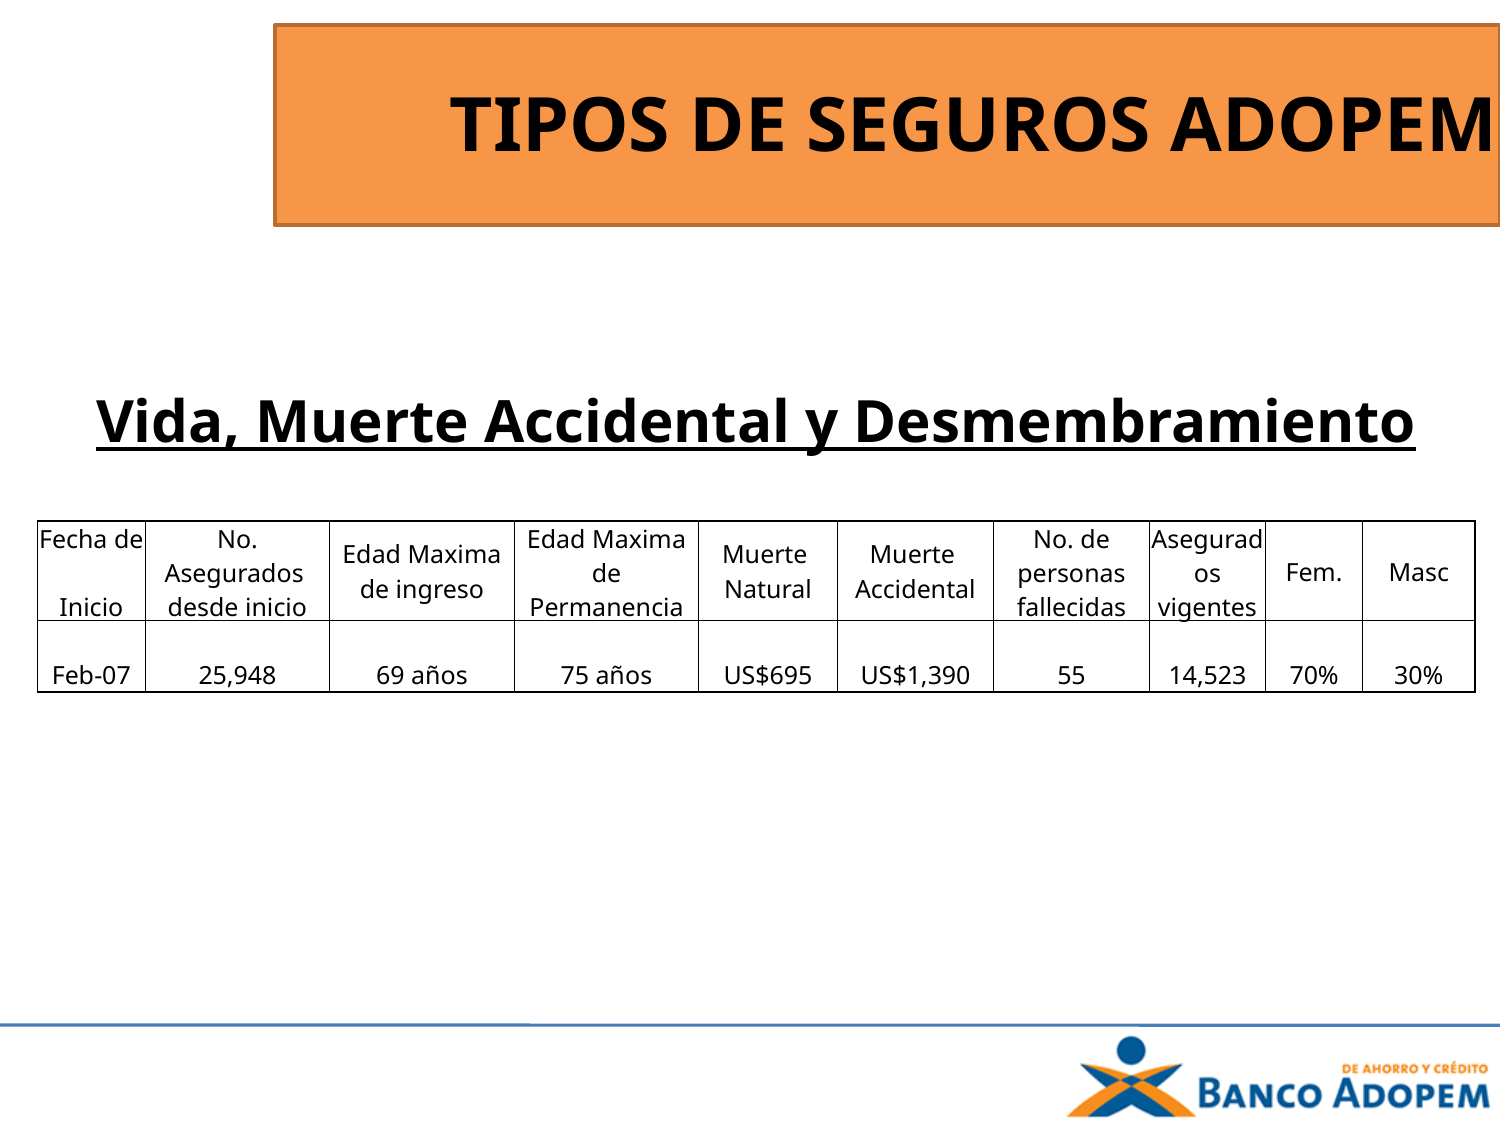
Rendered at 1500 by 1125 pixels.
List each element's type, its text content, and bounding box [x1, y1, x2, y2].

table_header Muerte Accidental [838, 522, 993, 620]
table_header Fem. [1266, 522, 1362, 620]
table_header No. Asegurados desde inicio [146, 522, 329, 620]
table_cell 14,523 [1150, 621, 1265, 691]
table_header Fecha de Inicio [38, 522, 145, 620]
table_cell 70% [1266, 621, 1362, 691]
text_box [273, 23, 1500, 227]
table_header Muerte Natural [699, 522, 837, 620]
table_cell US$695 [699, 621, 837, 691]
table_cell 55 [994, 621, 1149, 691]
table_header No. de personas fallecidas [994, 522, 1149, 620]
text_box Vida, Muerte Accidental y Desmembramiento [12, 376, 1500, 462]
table_cell 69 años [330, 621, 514, 691]
table_header Masc [1363, 522, 1474, 620]
text_box TIPOS DE SEGUROS ADOPEM [275, 68, 1500, 174]
picture [1044, 1027, 1500, 1125]
table_cell 30% [1363, 621, 1474, 691]
table_cell Feb-07 [38, 621, 145, 691]
table_header Edad Maxima de Permanencia [515, 522, 698, 620]
table_cell 75 años [515, 621, 698, 691]
table_header Edad Maxima de ingreso [330, 522, 514, 620]
table_cell 25,948 [146, 621, 329, 691]
table_header Asegurados vigentes [1150, 522, 1265, 620]
table_cell US$1,390 [838, 621, 993, 691]
